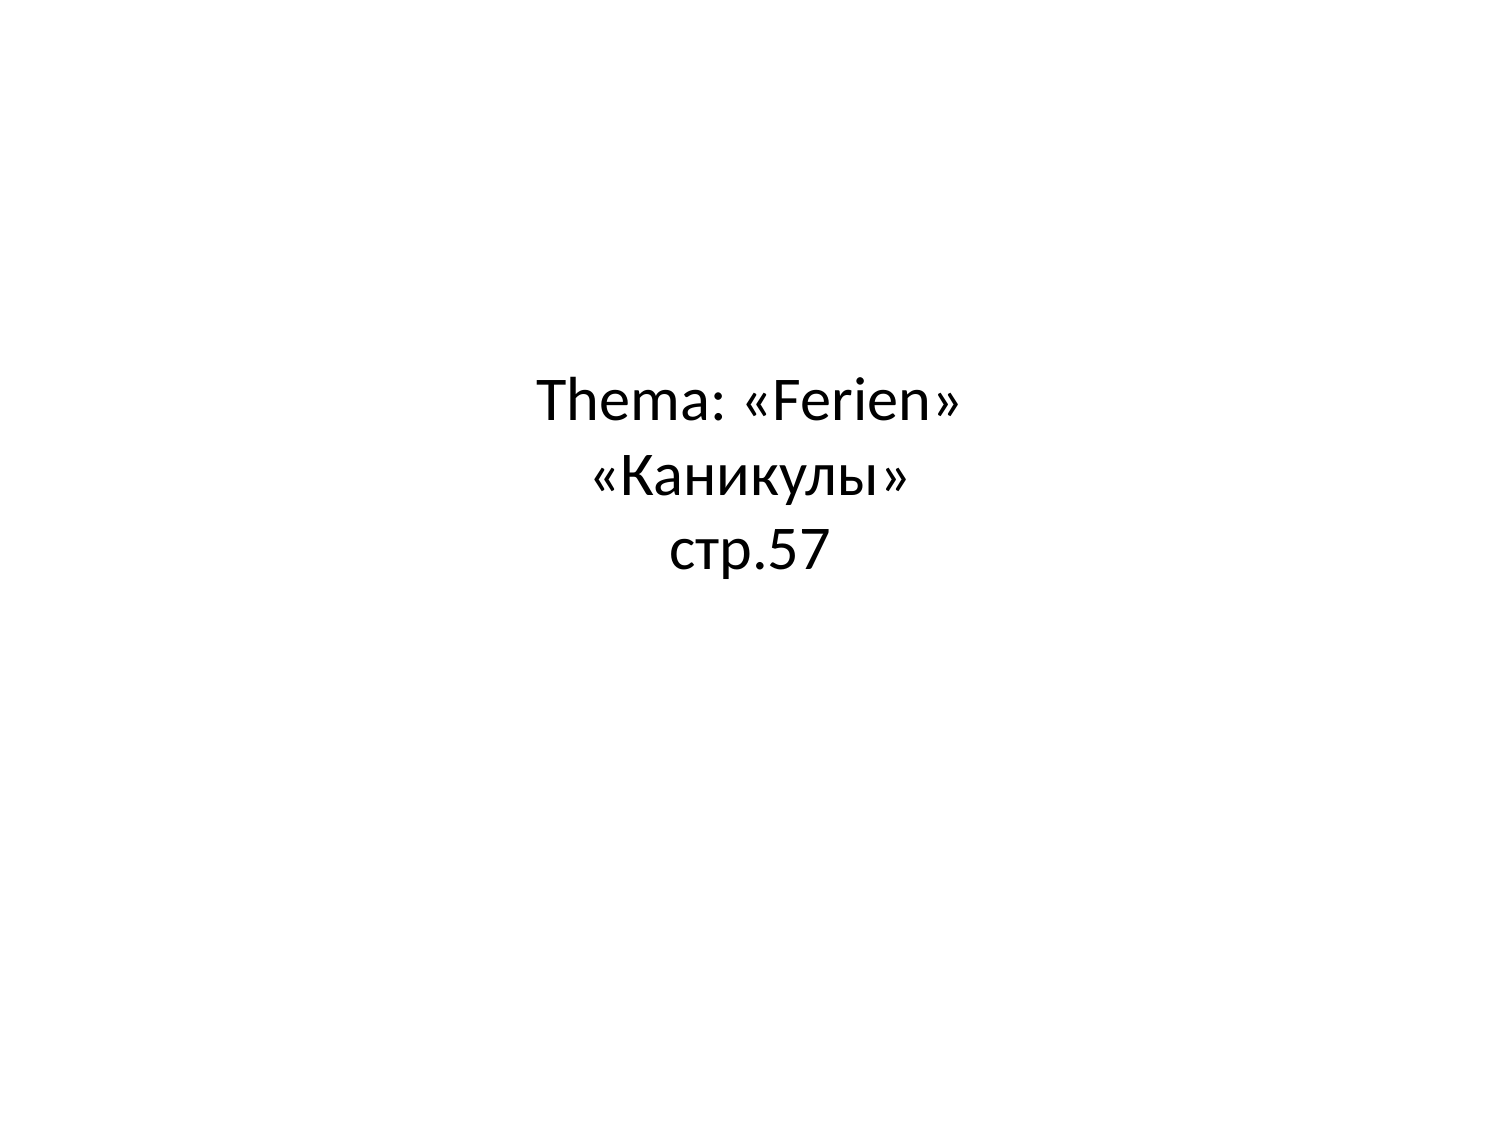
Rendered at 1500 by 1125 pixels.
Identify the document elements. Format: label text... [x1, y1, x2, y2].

title Thema: «Ferien» «Каникулы» стр.57 [112, 349, 1388, 591]
